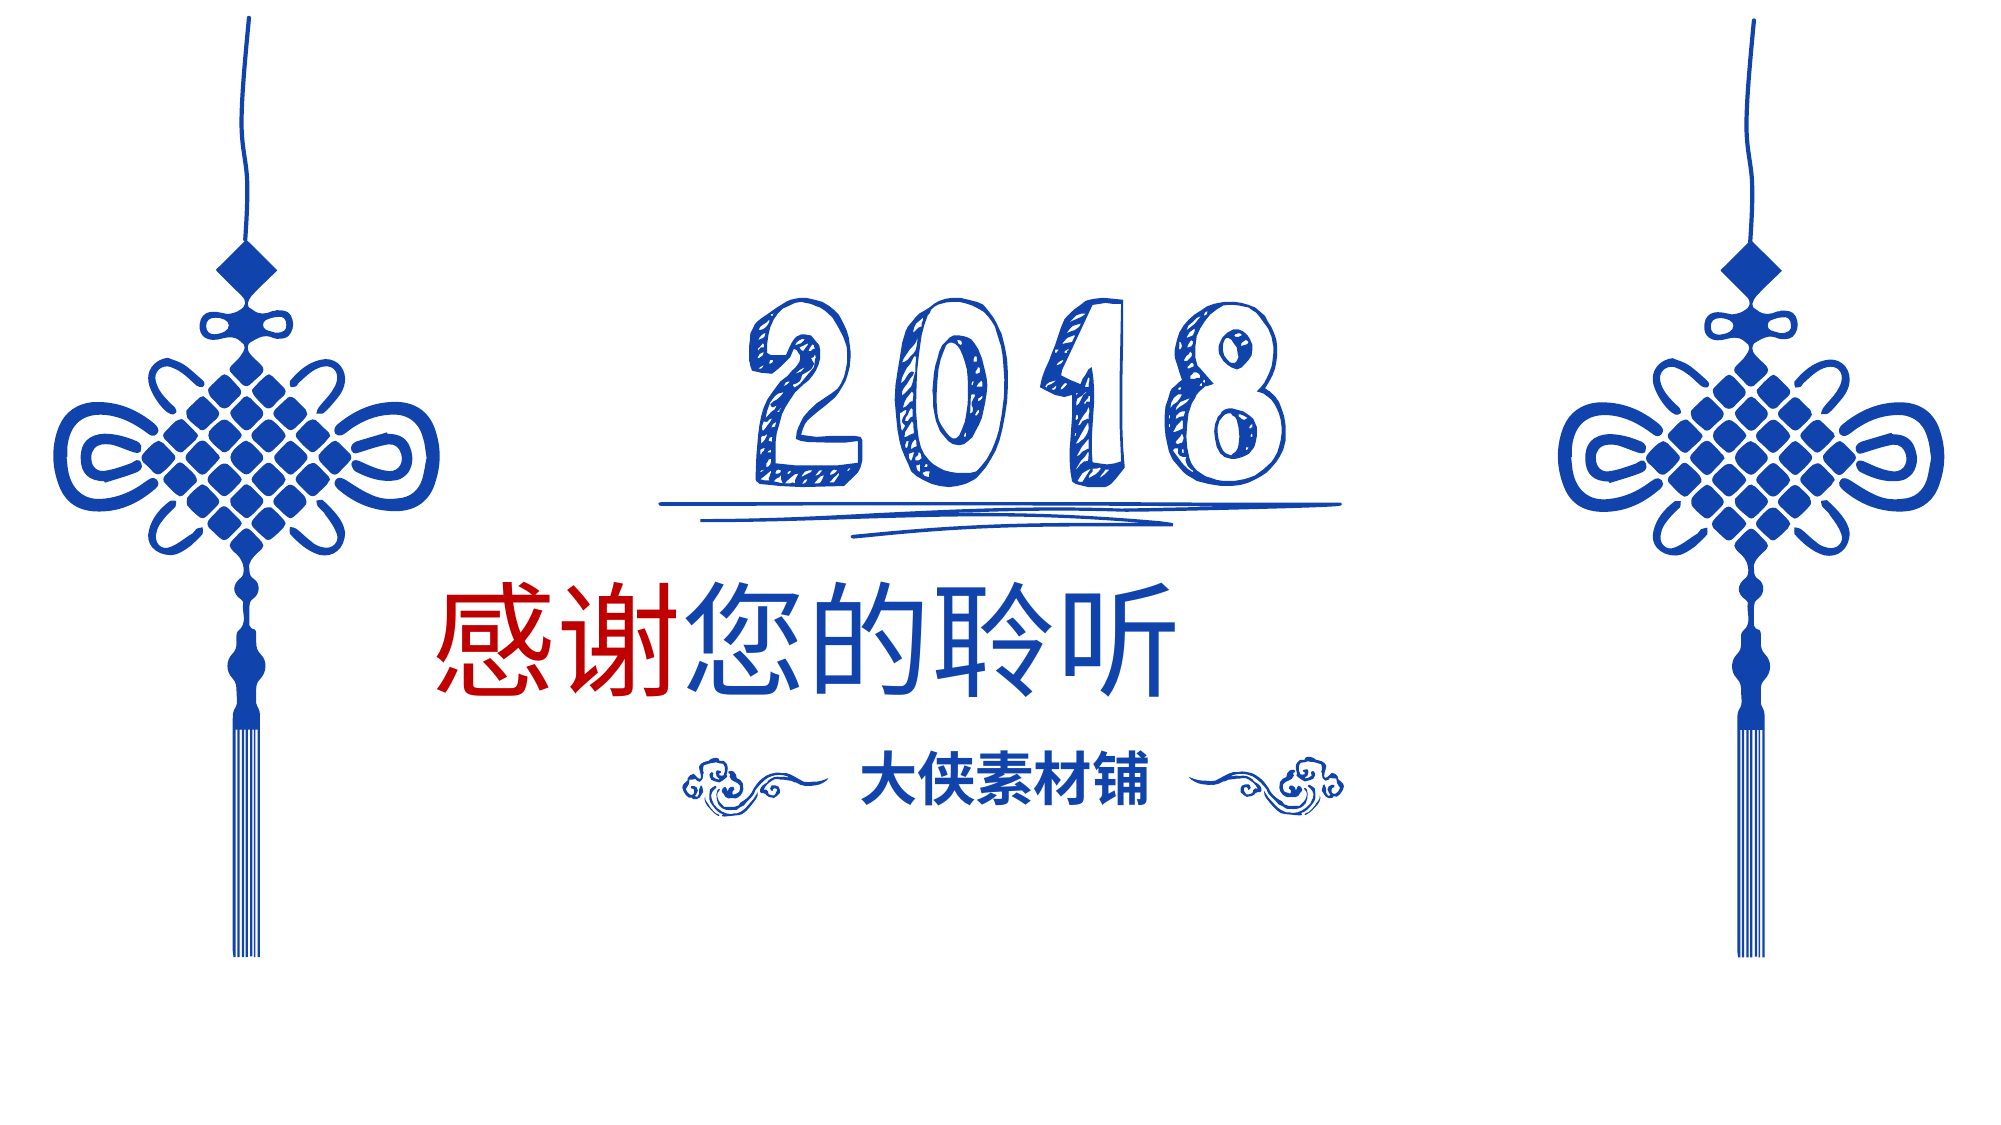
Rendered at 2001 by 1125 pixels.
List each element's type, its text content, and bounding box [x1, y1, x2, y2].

text_box [240, 16, 251, 239]
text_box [51, 239, 442, 958]
text_box 感谢您的聆听 [442, 554, 1556, 720]
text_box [1189, 756, 1344, 816]
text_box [682, 757, 829, 818]
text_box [658, 297, 1343, 539]
text_box 大侠素材铺 [805, 734, 1205, 820]
text_box [1745, 19, 1755, 239]
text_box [1556, 239, 1946, 958]
